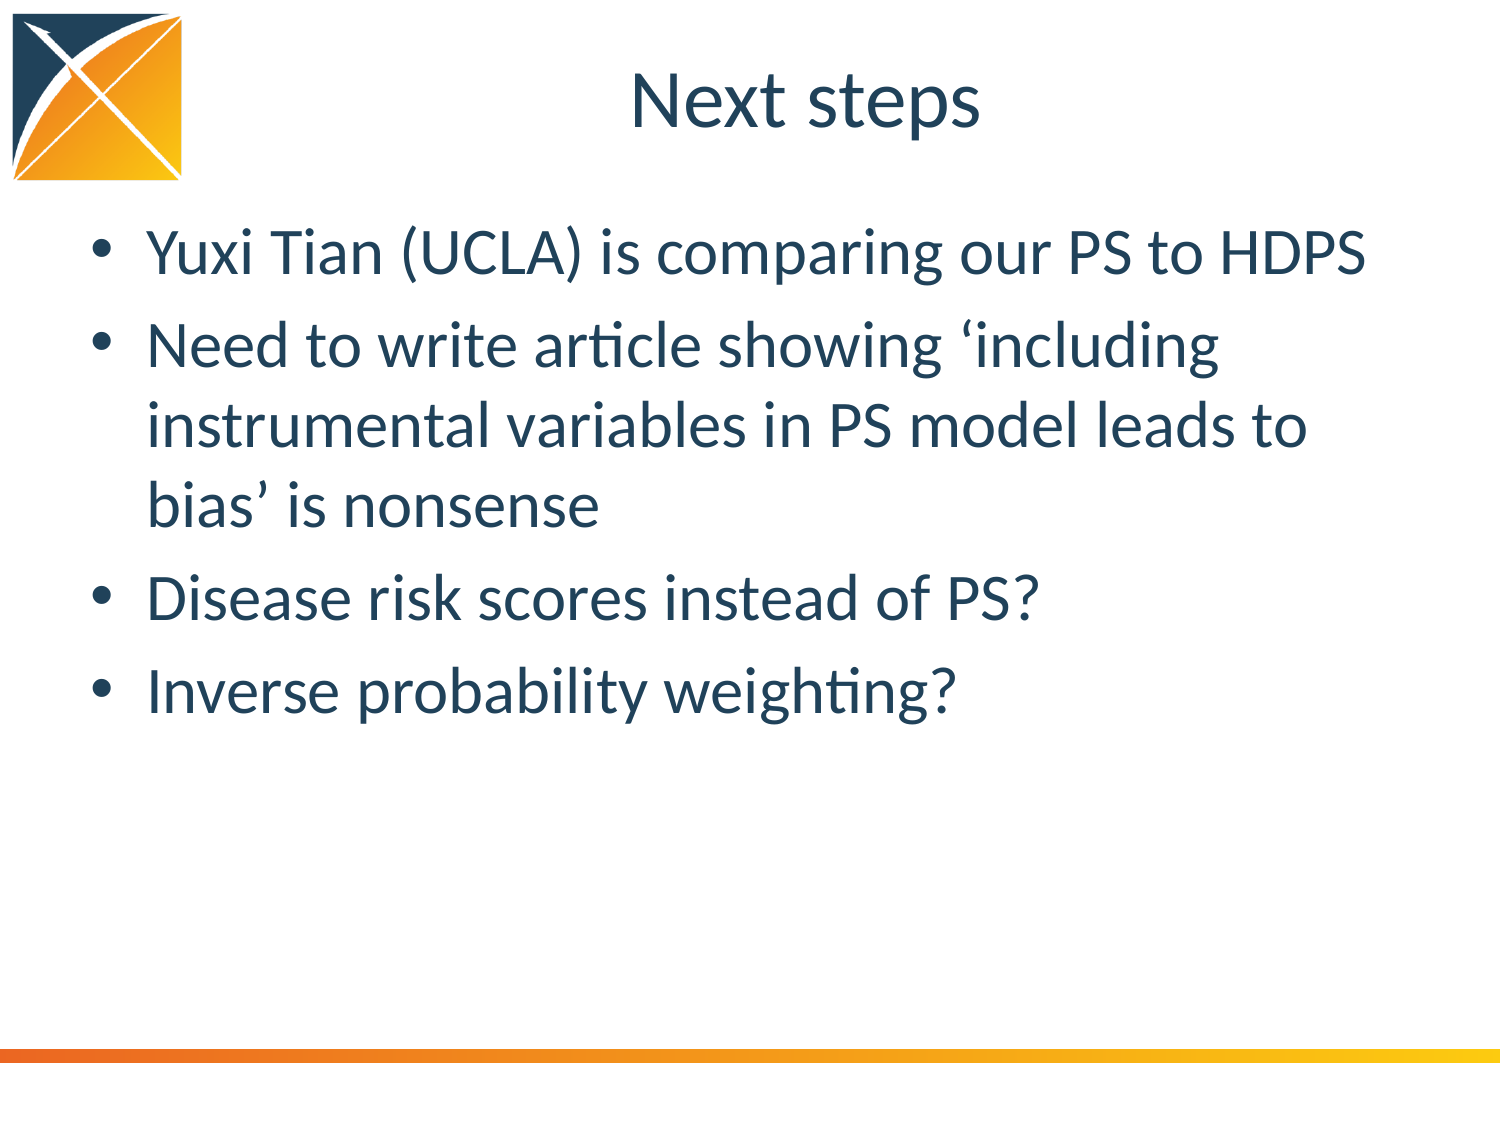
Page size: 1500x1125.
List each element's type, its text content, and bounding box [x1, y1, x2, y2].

title Next steps [187, 24, 1425, 163]
picture [0, 0, 206, 200]
list Yuxi Tian (UCLA) is comparing our PS to HDPS Need to write article showing ‘including instrumental variables in PS model leads to bias’ is nonsense Disease risk scores instead of PS? Inverse probability weighting? [75, 200, 1425, 1005]
